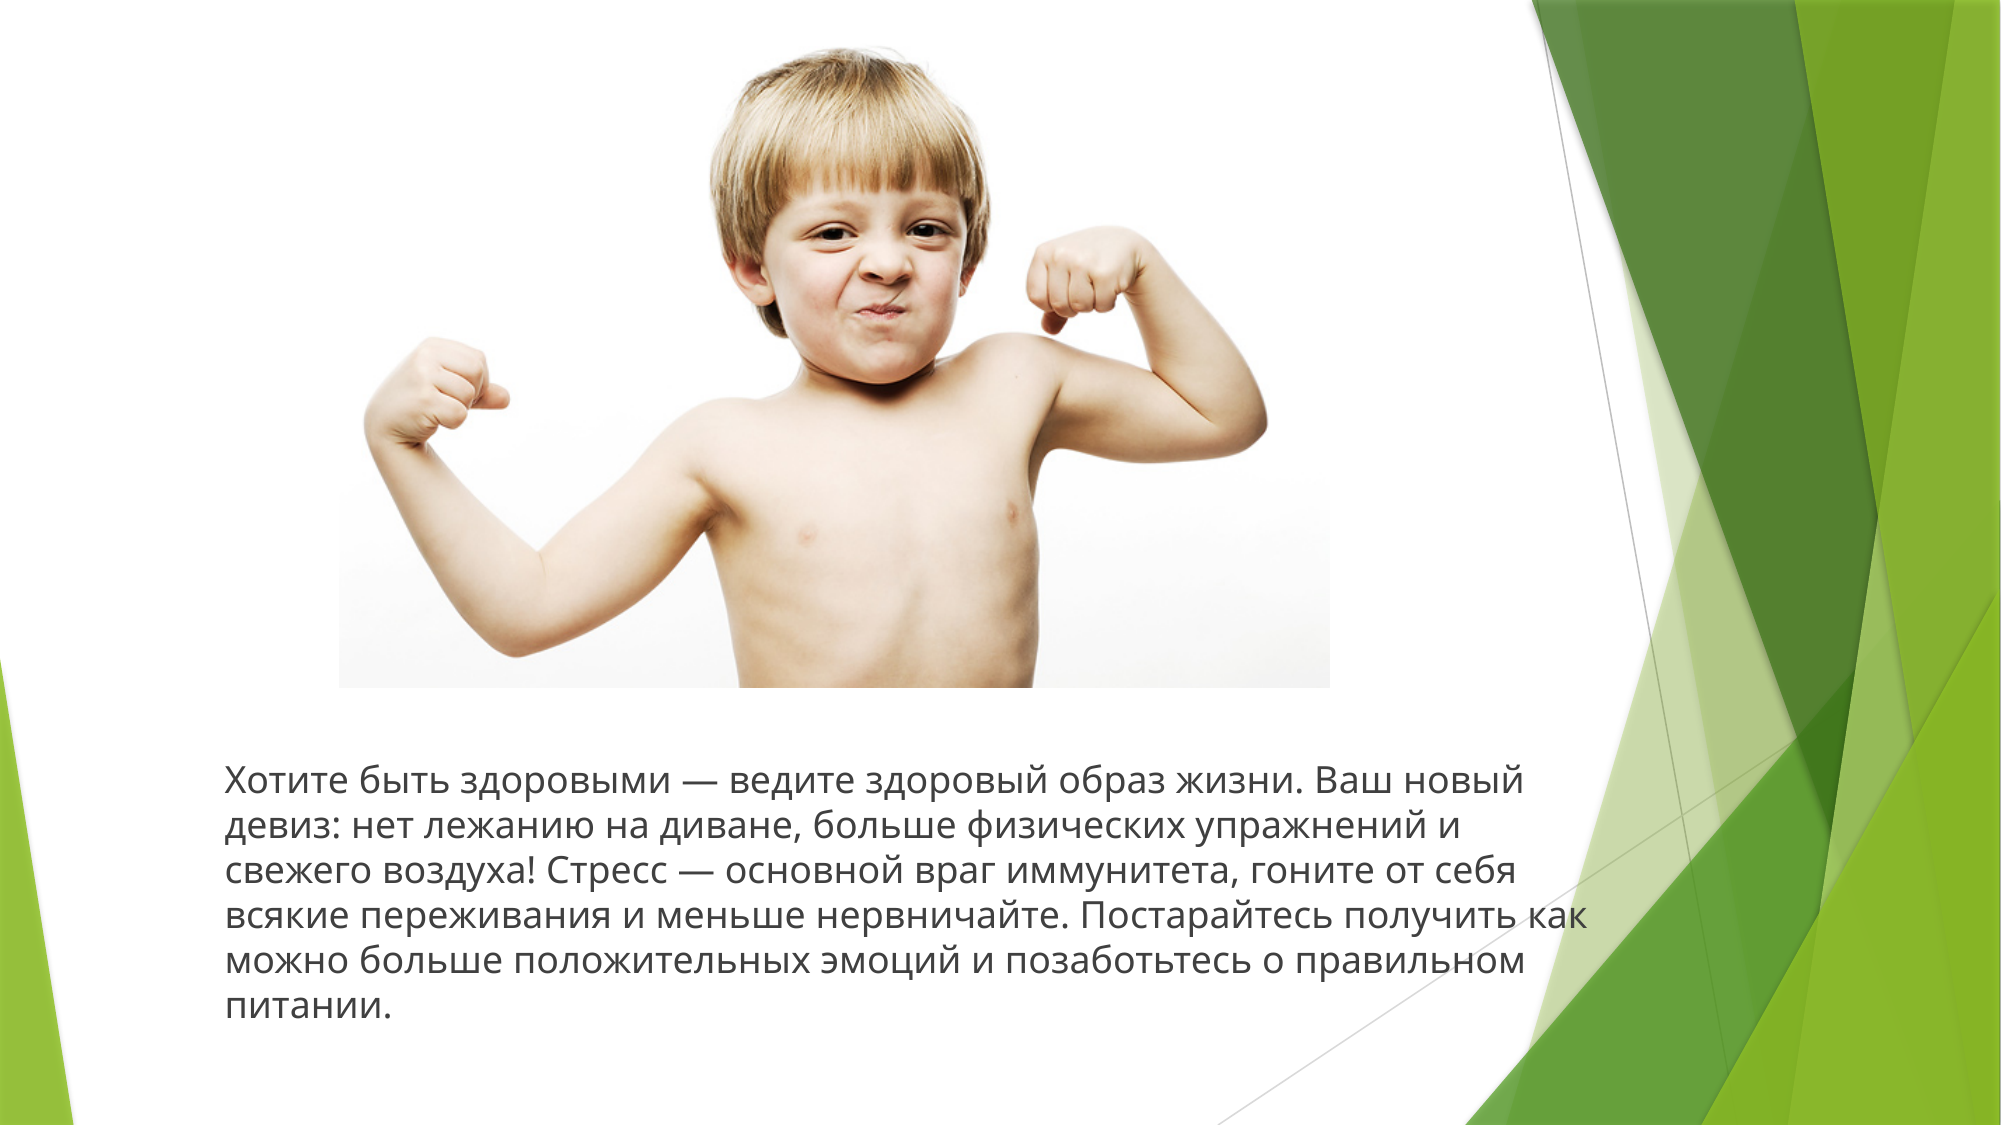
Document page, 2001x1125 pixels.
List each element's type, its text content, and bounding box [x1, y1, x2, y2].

picture [338, 24, 1331, 688]
list Хотите быть здоровыми — ведите здоровый образ жизни. Ваш новый девиз: нет лежанию на диване, больше физических упражнений и свежего воздуха! Стресс — основной враг иммунитета, гоните от себя всякие переживания и меньше нервничайте. Постарайтесь получить как можно больше положительных эмоций и позаботьтесь о правильном питании. [209, 748, 1620, 1125]
